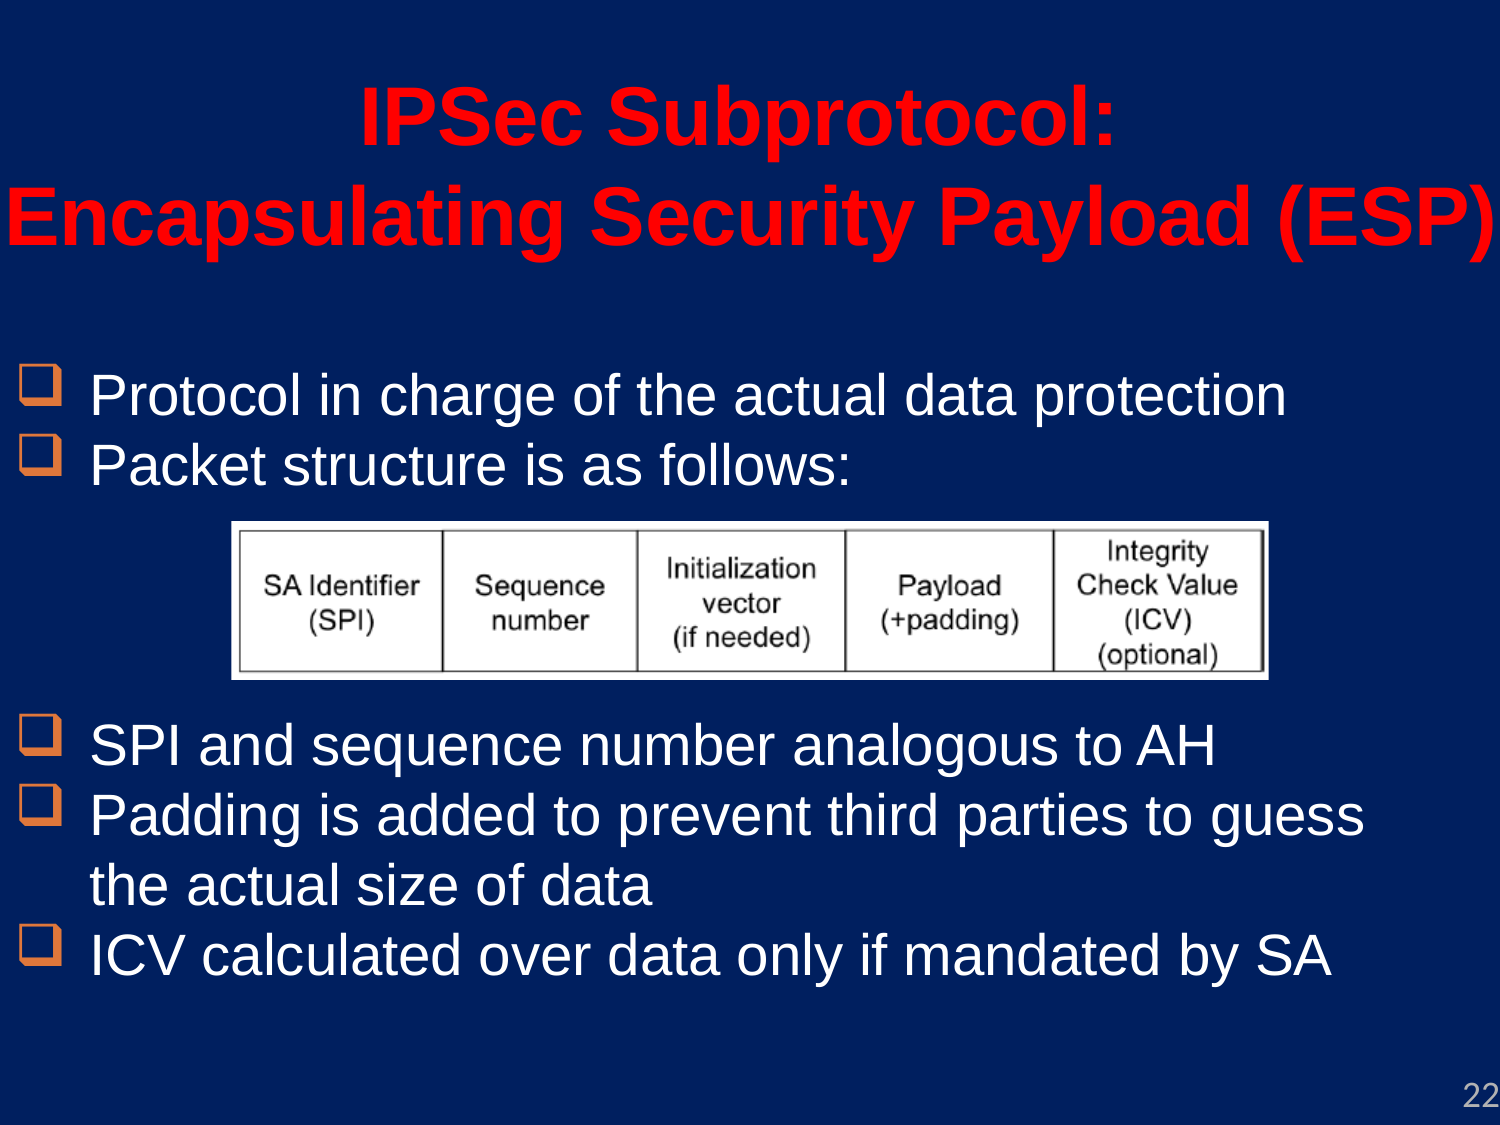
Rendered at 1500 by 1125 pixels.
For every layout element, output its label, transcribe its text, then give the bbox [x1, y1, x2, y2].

picture [230, 521, 1269, 680]
text_box Protocol in charge of the actual data protection Packet structure is as follows: SPI and sequence number analogous to AH Padding is added to prevent third parties to guess the actual size of data ICV calculated over data only if mandated by SA [12, 287, 1500, 988]
text_box IPSec Subprotocol: Encapsulating Security Payload (ESP) [0, 62, 1500, 263]
slide_number 22 [1437, 1069, 1500, 1115]
